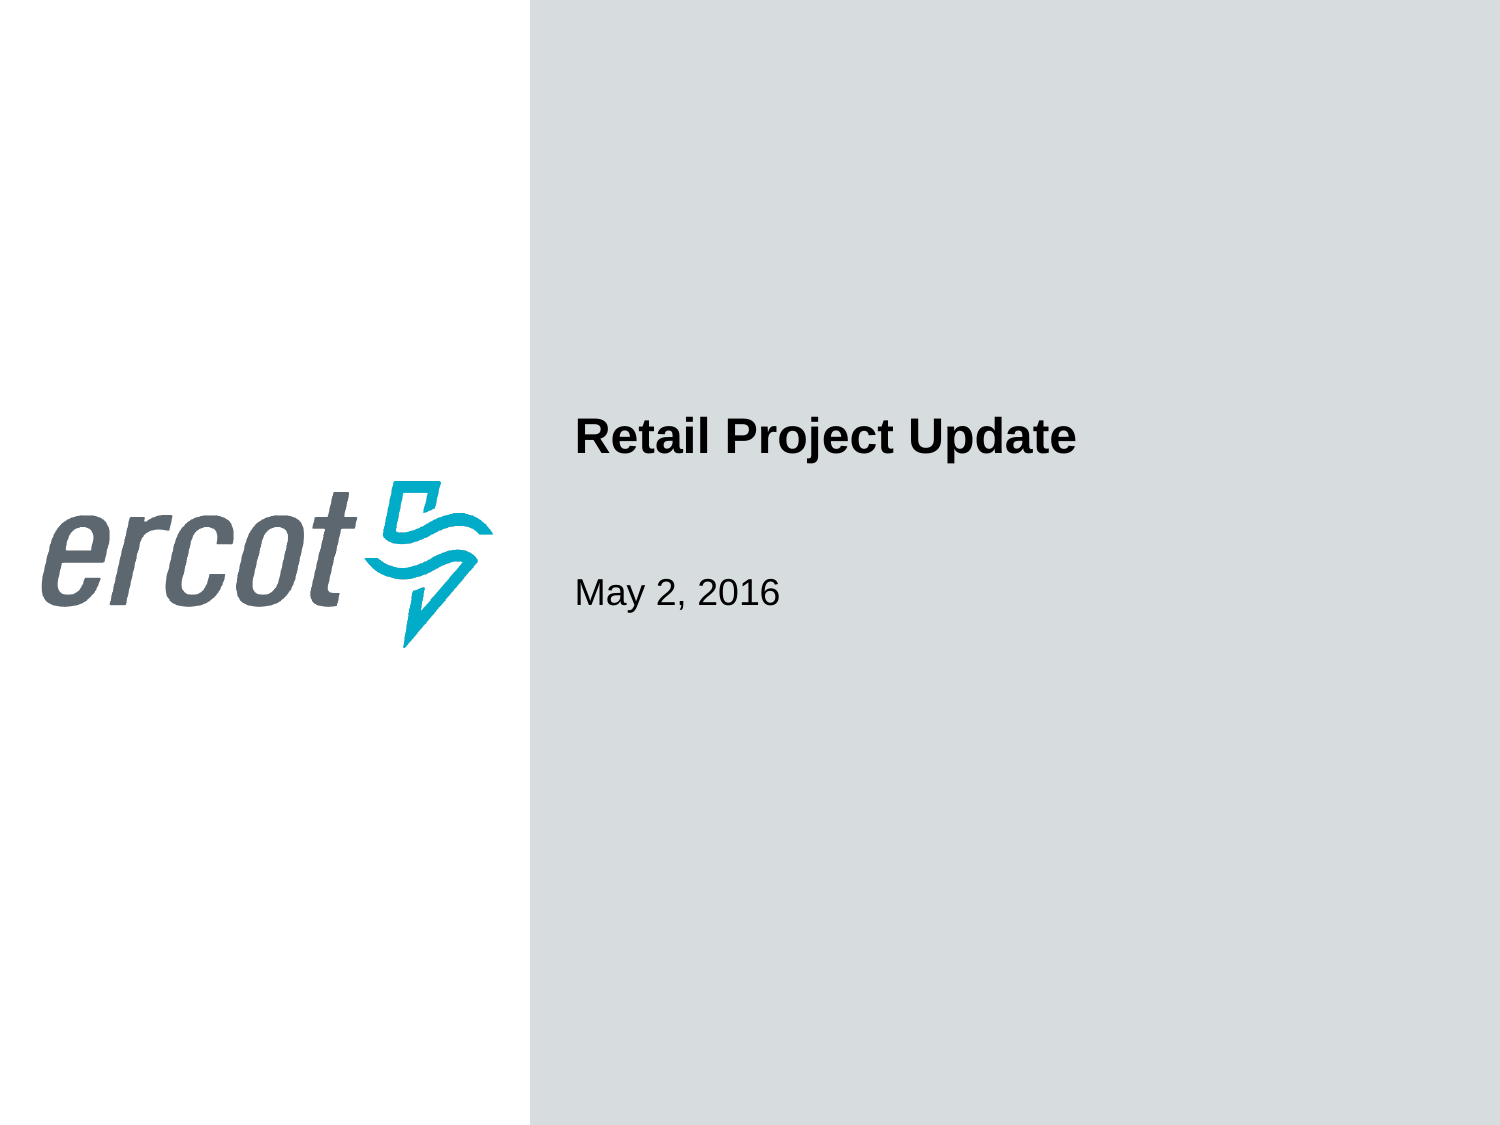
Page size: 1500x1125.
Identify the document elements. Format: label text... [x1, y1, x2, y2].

text_box Retail Project Update May 2, 2016 [559, 395, 1486, 621]
picture [32, 471, 501, 654]
